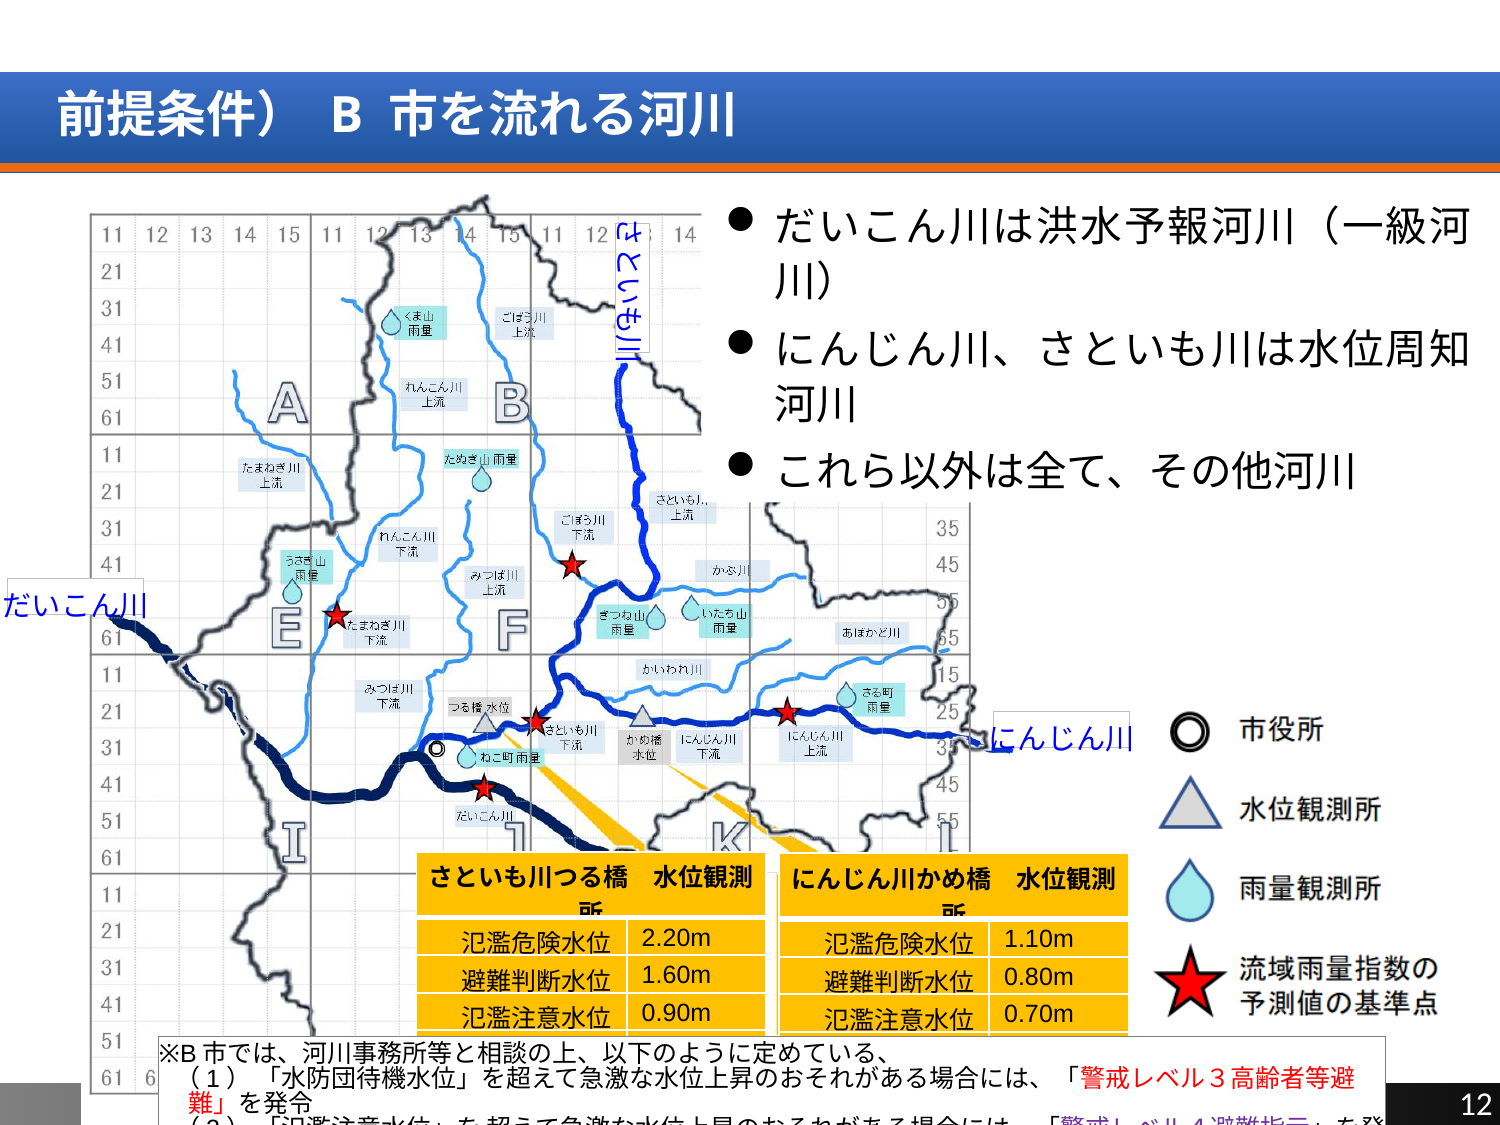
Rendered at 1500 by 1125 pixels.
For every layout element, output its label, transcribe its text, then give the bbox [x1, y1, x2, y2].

text_box ※B市では、河川事務所等と相談の上、以下のように定めている、 （1） 「水防団待機水位」を超えて急激な水位上昇のおそれがある場合には、「警戒レベル３高齢者等避難」を発令 （2） 「氾濫注意水位」を 超えて急激な水位上昇のおそれがある場合には、「警戒レベル４避難指示」を発令」 [1201, 1036, 1386, 1125]
picture [81, 181, 1453, 1125]
text_box だいこん川は洪水予報河川（一級河川） にんじん川、さといも川は水位周知河川 これら以外は全て、その他河川 [1201, 187, 1487, 503]
title 前提条件） B 市を流れる河川 [41, 59, 1336, 173]
slide_number 12 [1386, 1072, 1500, 1125]
text_box だいこん川 [7, 578, 81, 615]
